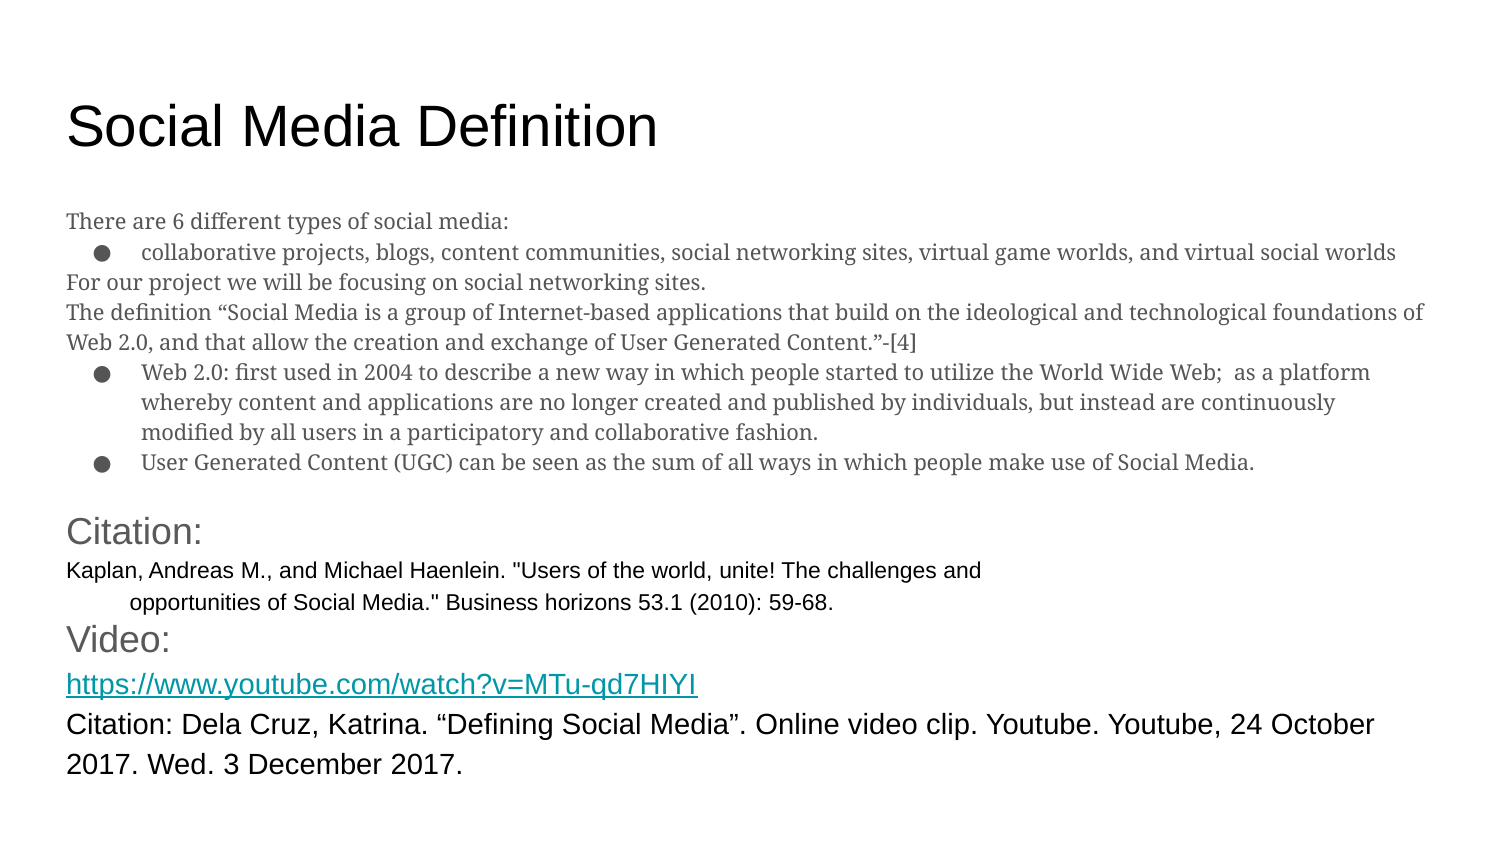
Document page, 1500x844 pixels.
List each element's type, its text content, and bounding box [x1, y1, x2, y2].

list There are 6 different types of social media: collaborative projects, blogs, content communities, social networking sites, virtual game worlds, and virtual social worlds For our project we will be focusing on social networking sites. The definition “Social Media is a group of Internet-based applications that build on the ideological and technological foundations of Web 2.0, and that allow the creation and exchange of User Generated Content.”-[4] Web 2.0: first used in 2004 to describe a new way in which people started to utilize the World Wide Web; as a platform whereby content and applications are no longer created and published by individuals, but instead are continuously modified by all users in a participatory and collaborative fashion. User Generated Content (UGC) can be seen as the sum of all ways in which people make use of Social Media. Citation: Kaplan, Andreas M., and Michael Haenlein. "Users of the world, unite! The challenges and opportunities of Social Media." Business horizons 53.1 (2010): 59-68. Video: https://www.youtube.com/watch?v=MTu-qd7HIYI Citation: Dela Cruz, Katrina. “Defining Social Media”. Online video clip. Youtube. Youtube, 24 October 2017. Wed. 3 December 2017. [51, 189, 1449, 750]
title Social Media Definition [51, 72, 1449, 167]
